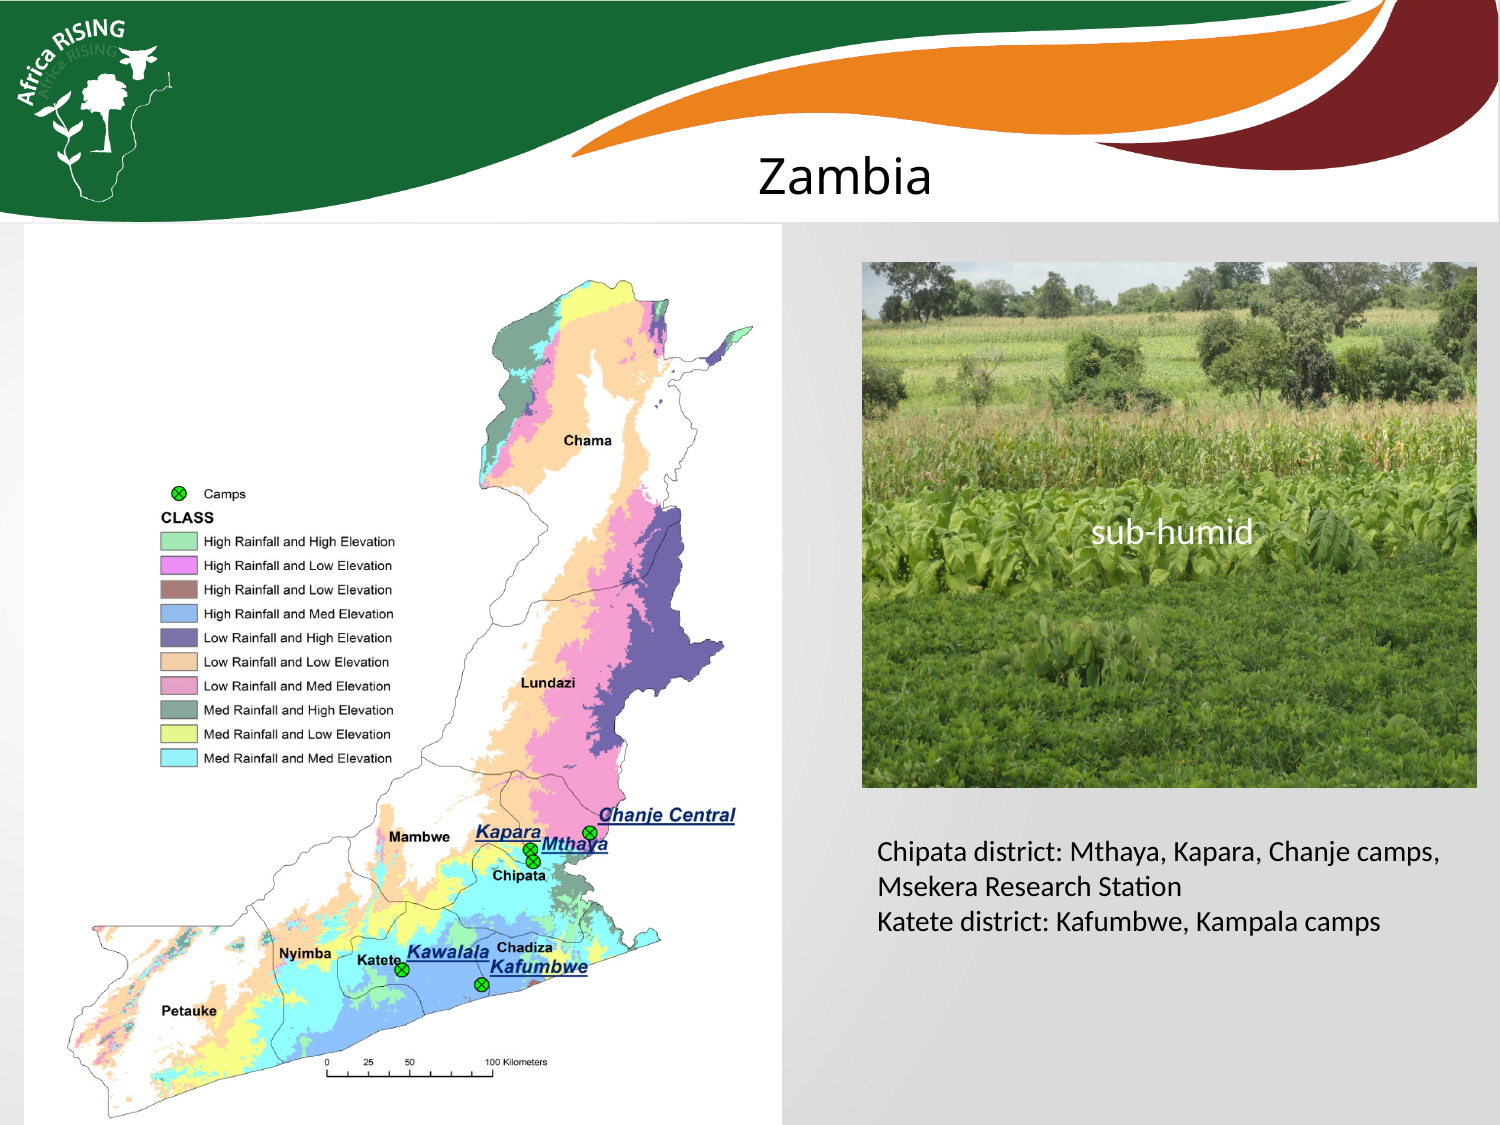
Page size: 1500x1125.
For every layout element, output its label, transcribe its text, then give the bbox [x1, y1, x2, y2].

picture [861, 261, 1477, 788]
text_box Chipata district: Mthaya, Kapara, Chanje camps, Msekera Research Station Katete district: Kafumbwe, Kampala camps [862, 824, 1463, 945]
picture [0, 0, 1499, 222]
list Zambia [725, 137, 1088, 213]
picture [24, 224, 783, 1125]
